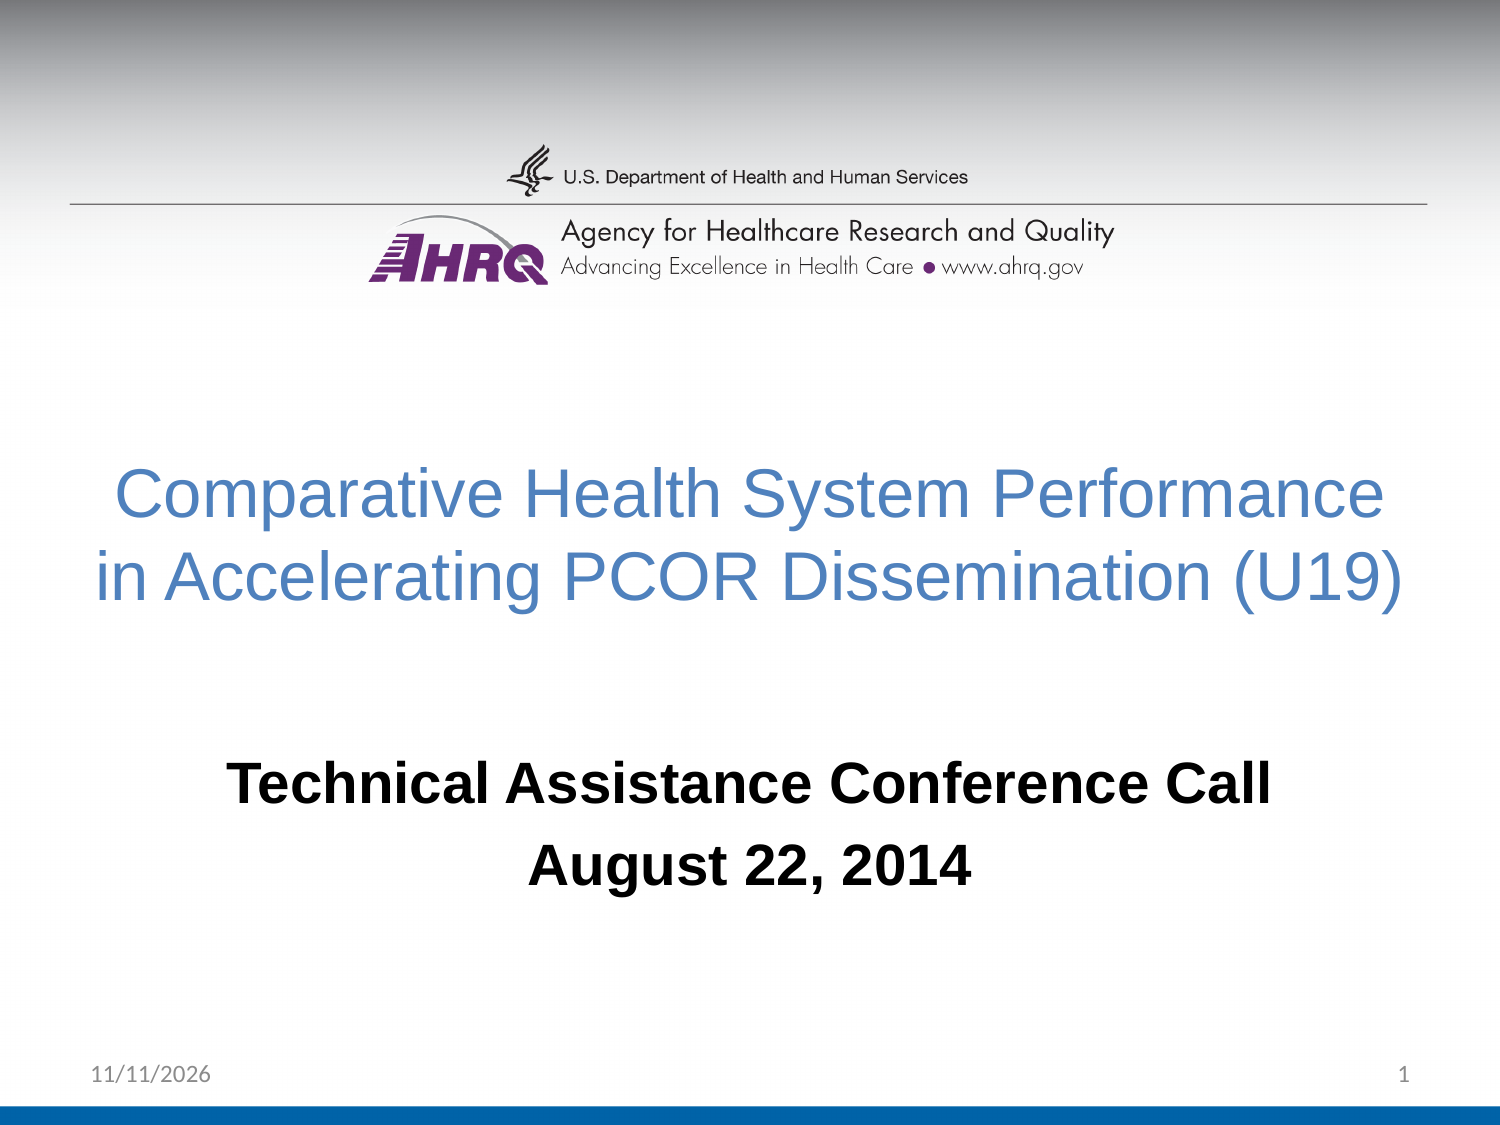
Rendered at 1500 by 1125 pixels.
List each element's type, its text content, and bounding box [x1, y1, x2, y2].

slide_number 1 [1074, 1042, 1425, 1103]
title Comparative Health System Performance in Accelerating PCOR Dissemination (U19) [75, 399, 1425, 663]
list Technical Assistance Conference Call August 22, 2014 [75, 737, 1425, 930]
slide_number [75, 1042, 425, 1103]
picture [0, 0, 1500, 1125]
